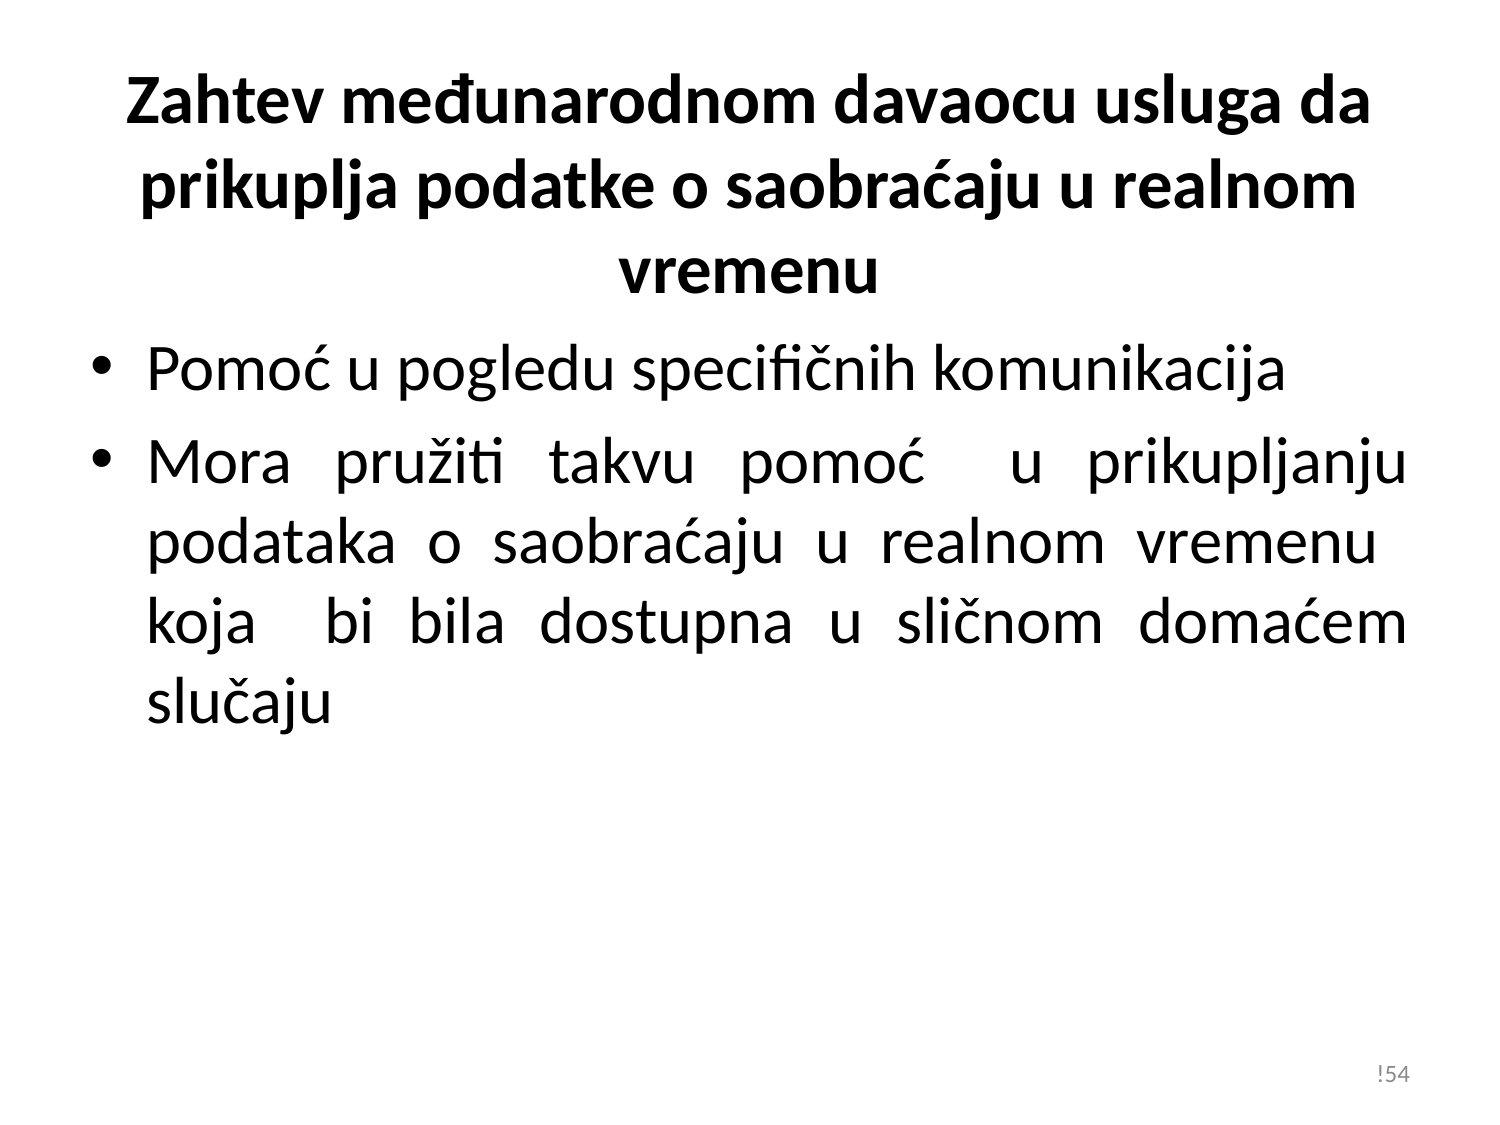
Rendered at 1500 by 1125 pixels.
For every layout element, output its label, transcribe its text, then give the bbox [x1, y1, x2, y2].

slide_number !54 [1074, 1042, 1425, 1103]
title Zahtev međunarodnom davaocu usluga da prikuplja podatke o saobraćaju u realnom vremenu [75, 45, 1425, 233]
list Pomoć u pogledu specifičnih komunikacija Mora pružiti takvu pomoć u prikupljanju podataka o saobraćaju u realnom vremenu koja bi bila dostupna u sličnom domaćem slučaju [75, 316, 1425, 1005]
